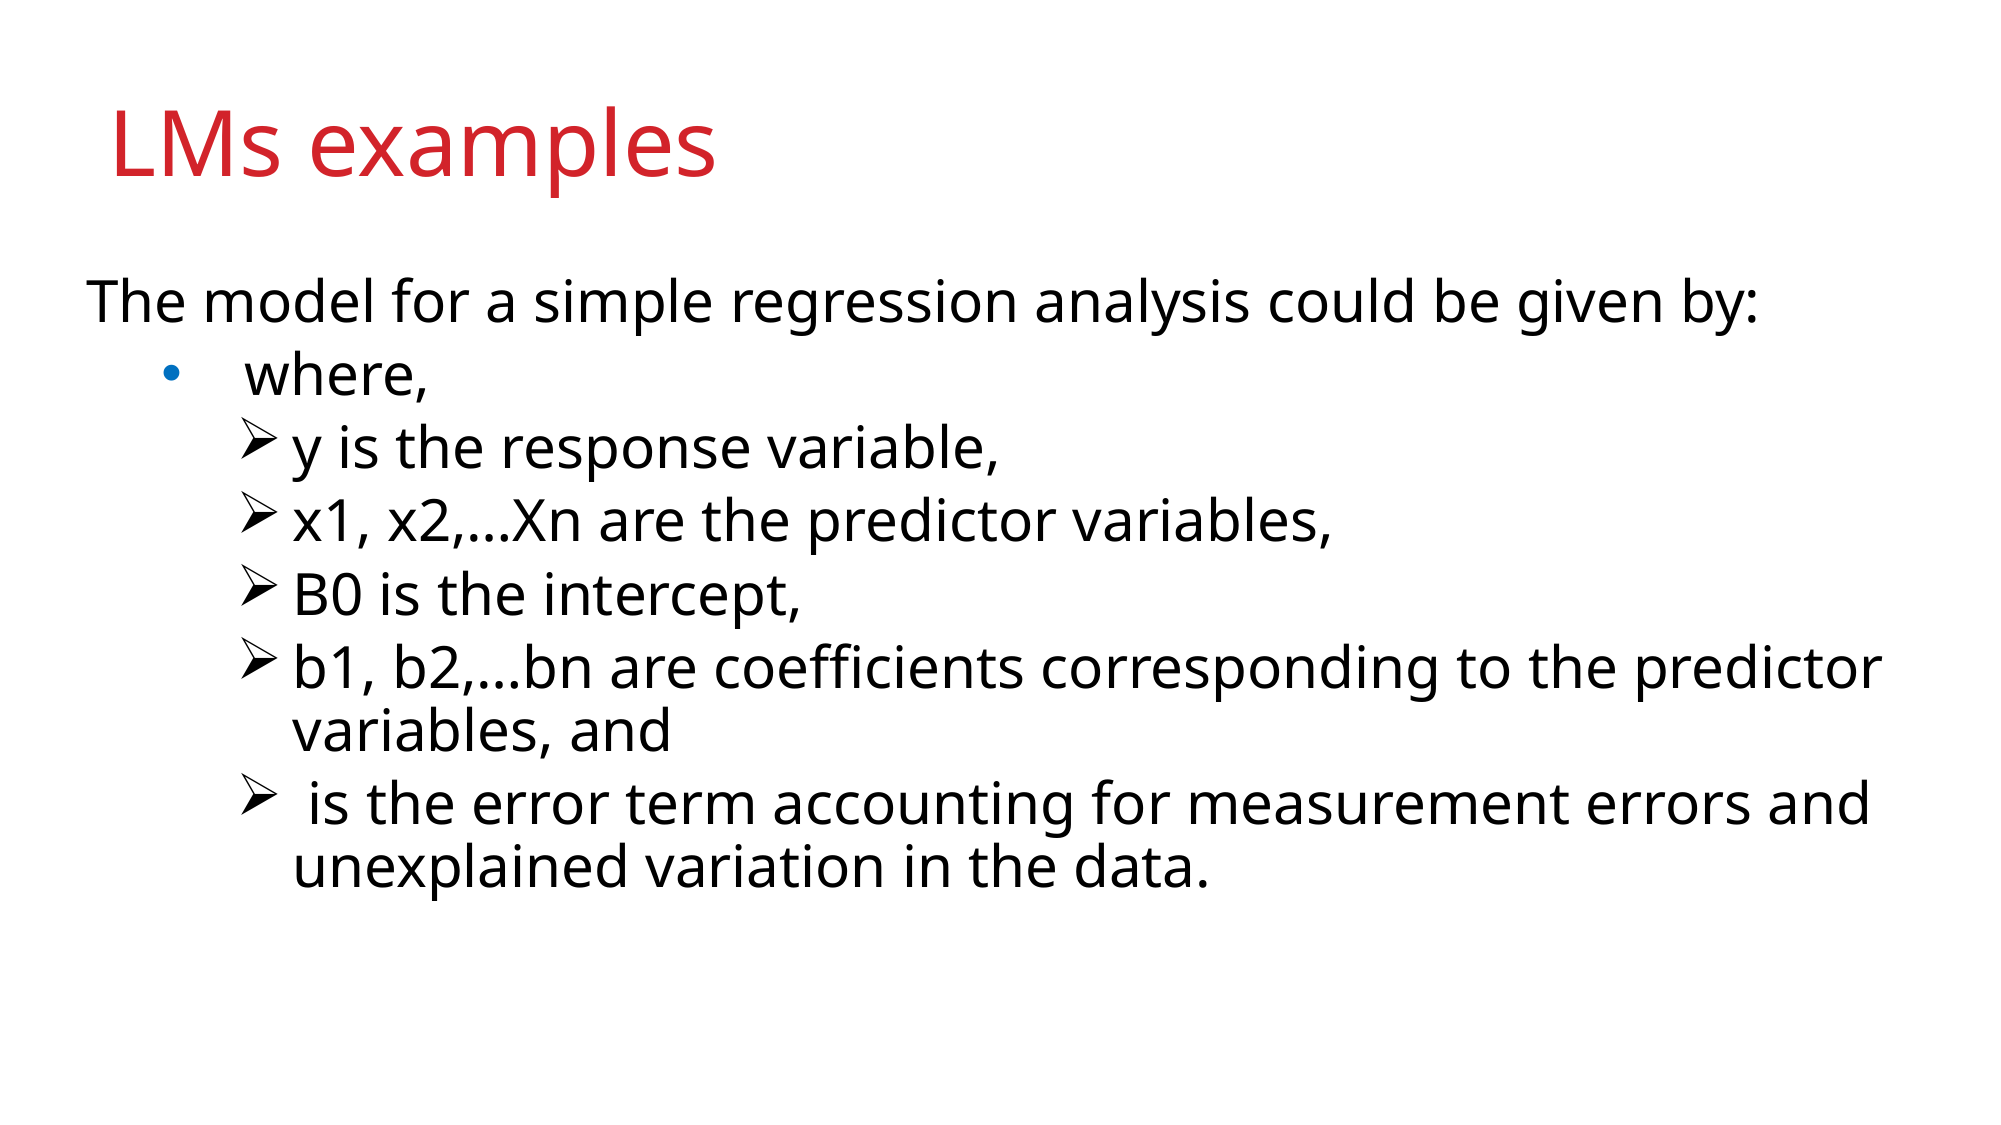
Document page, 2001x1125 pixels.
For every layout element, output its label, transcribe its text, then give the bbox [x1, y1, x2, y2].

title LMs examples [93, 29, 1863, 265]
